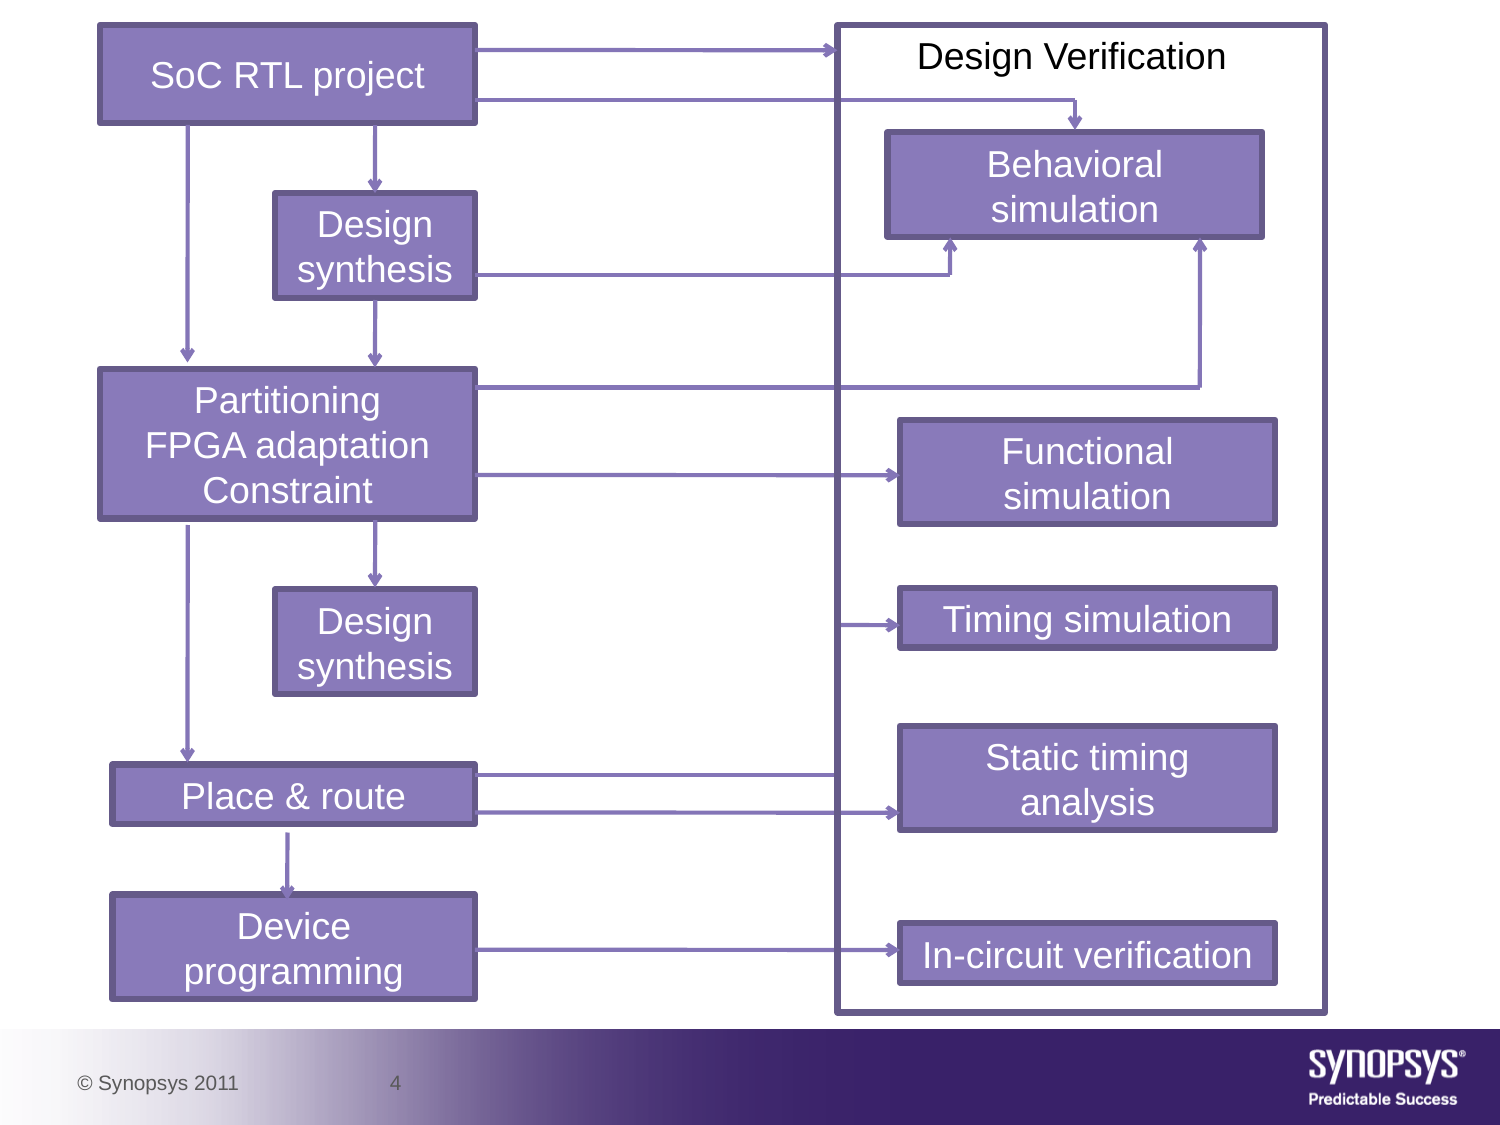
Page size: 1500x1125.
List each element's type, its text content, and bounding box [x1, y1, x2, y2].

text_box Device programming [109, 891, 478, 1002]
text_box Design synthesis [272, 586, 478, 697]
text_box Partitioning FPGA adaptation Constraint [97, 366, 478, 522]
text_box Place & route [109, 761, 478, 827]
text_box Design synthesis [272, 190, 478, 301]
text_box Design Verification [902, 24, 1242, 85]
text_box [834, 22, 1328, 1016]
picture [0, 1029, 1500, 1125]
text_box SoC RTL project [97, 22, 478, 126]
